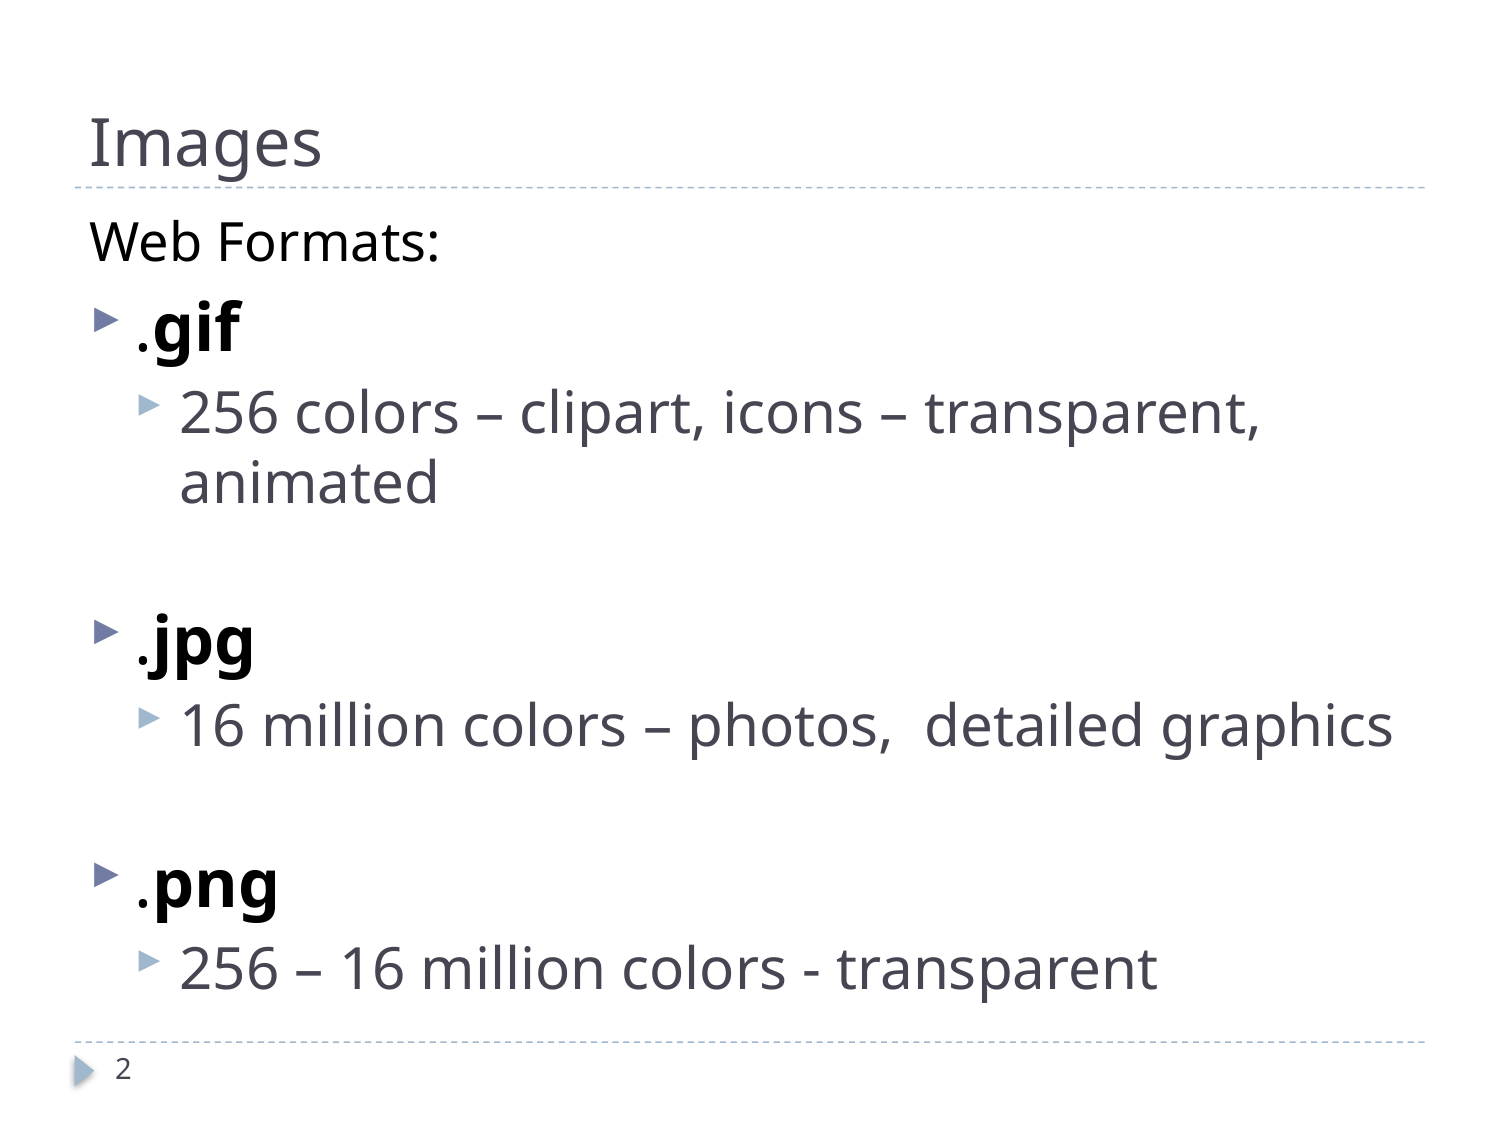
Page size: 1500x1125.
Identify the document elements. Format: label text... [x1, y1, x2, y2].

title Images [75, 24, 1425, 188]
slide_number 2 [100, 1042, 426, 1103]
list Web Formats: .gif 256 colors – clipart, icons – transparent, animated .jpg 16 million colors – photos, detailed graphics .png 256 – 16 million colors - transparent [75, 200, 1425, 1010]
